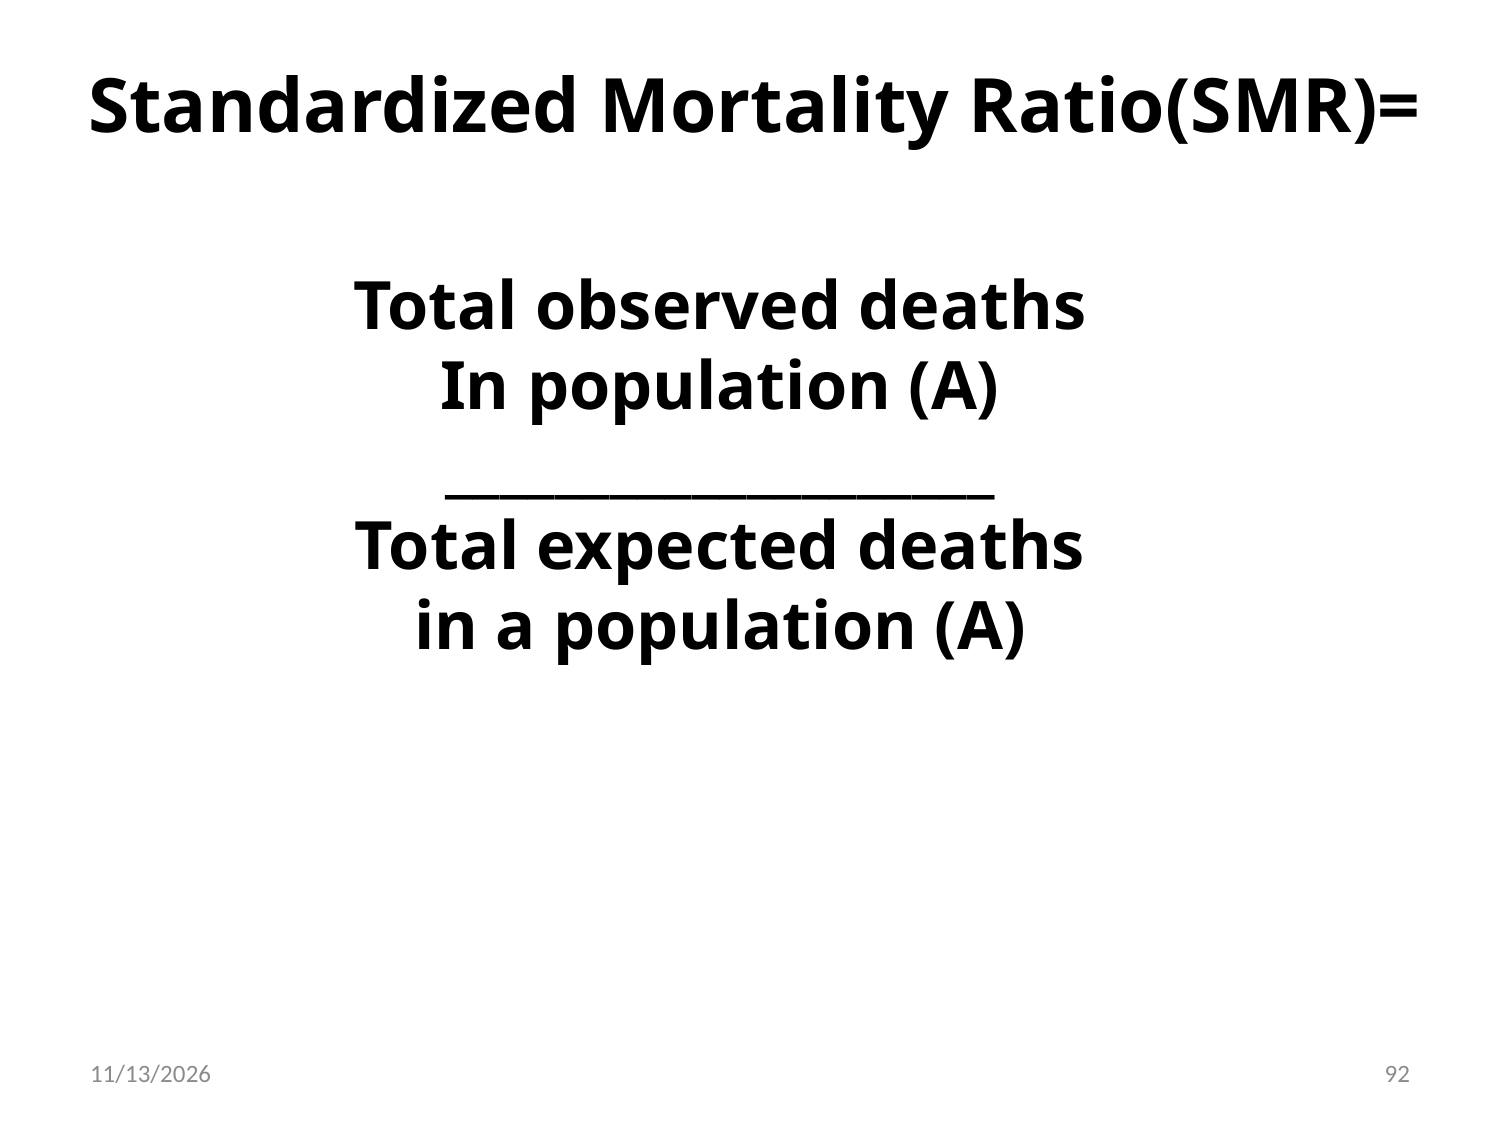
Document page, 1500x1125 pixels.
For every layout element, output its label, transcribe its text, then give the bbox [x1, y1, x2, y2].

text_box Standardized Mortality Ratio(SMR)= [73, 49, 1437, 155]
slide_number 92 [1074, 1042, 1425, 1103]
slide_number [75, 1042, 425, 1103]
text_box Total observed deaths In population (A) ____________________ Total expected deaths in a population (A) [194, 255, 1246, 670]
